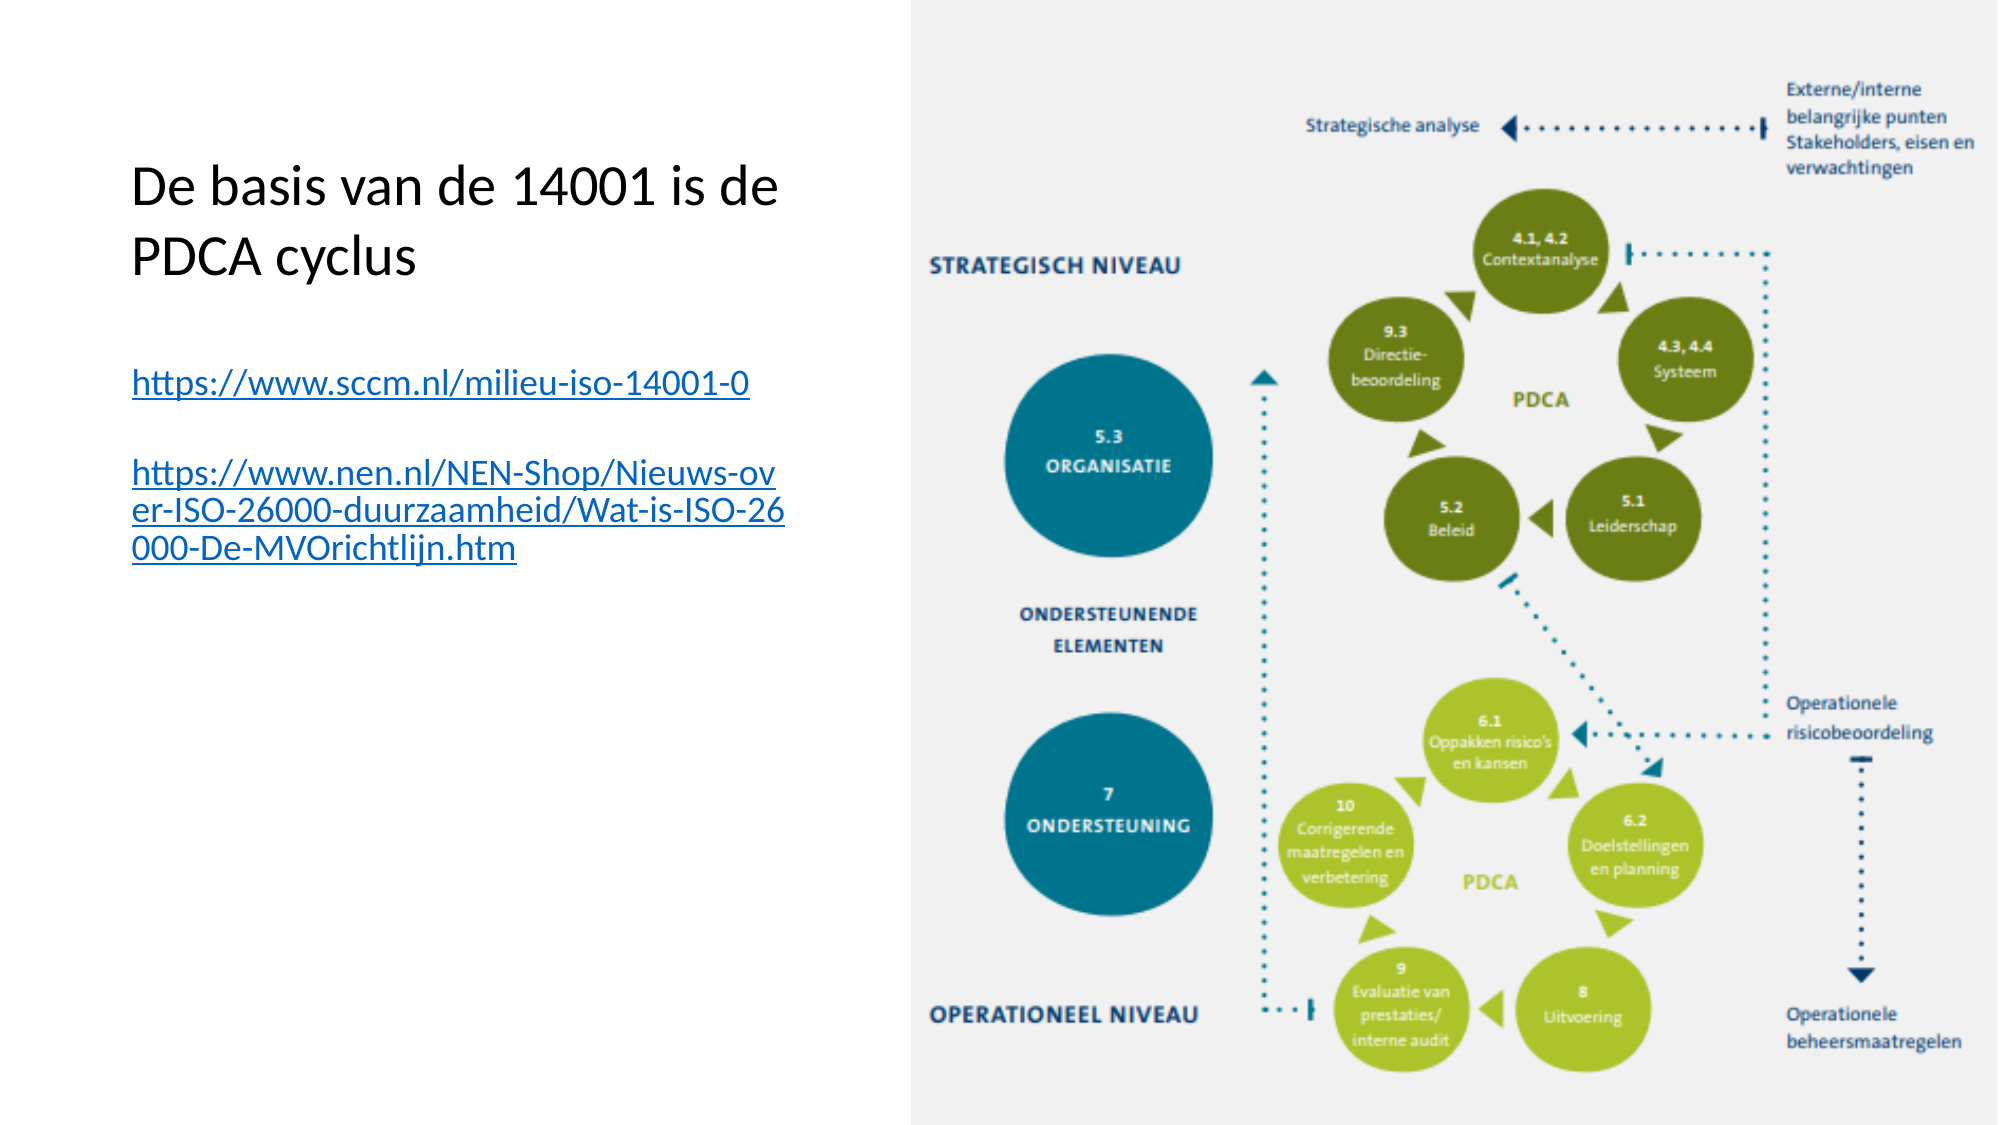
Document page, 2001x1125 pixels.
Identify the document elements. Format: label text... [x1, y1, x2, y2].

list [911, 0, 2000, 1125]
text_box De basis van de 14001 is de PDCA cyclus https://www.sccm.nl/milieu-iso-14001-0 https://www.nen.nl/NEN-Shop/Nieuws-over-ISO-26000-duurzaamheid/Wat-is-ISO-26000-De-MVOrichtlijn.htm [116, 140, 809, 570]
